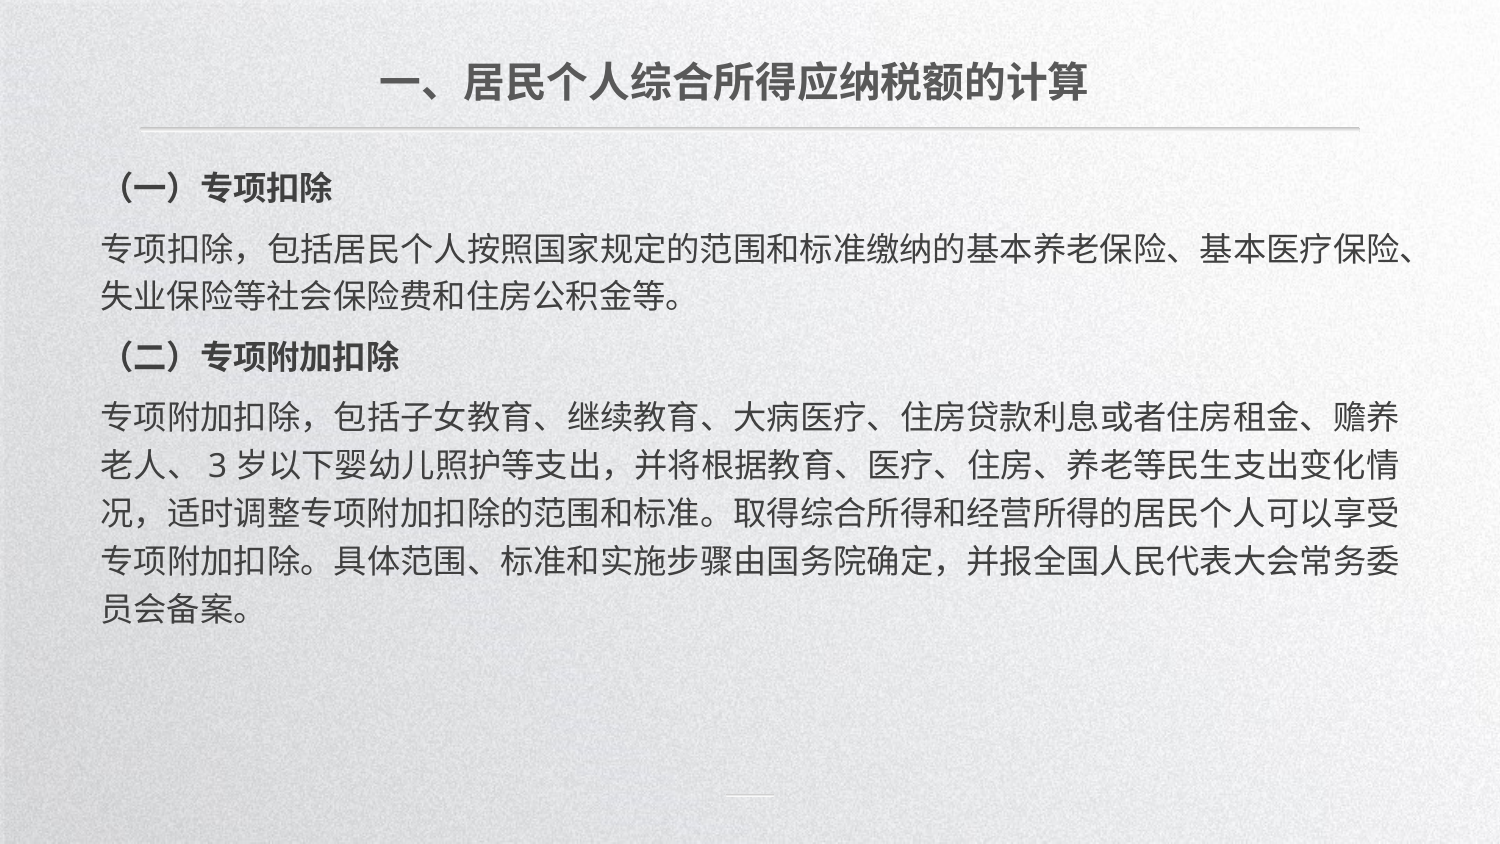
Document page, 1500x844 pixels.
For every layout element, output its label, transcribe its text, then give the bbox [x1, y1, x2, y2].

picture [0, 0, 1500, 844]
text_box （一）专项扣除 专项扣除，包括居民个人按照国家规定的范围和标准缴纳的基本养老保险、基本医疗保险、失业保险等社会保险费和住房公积金等。 （二）专项附加扣除 专项附加扣除，包括子女教育、继续教育、大病医疗、住房贷款利息或者住房租金、赡养老人、3岁以下婴幼儿照护等支出，并将根据教育、医疗、住房、养老等民生支出变化情况，适时调整专项附加扣除的范围和标准。取得综合所得和经营所得的居民个人可以享受专项附加扣除。具体范围、标准和实施步骤由国务院确定，并报全国人民代表大会常务委员会备案。 [100, 159, 1400, 629]
text_box 一、居民个人综合所得应纳税额的计算 [230, 50, 1239, 112]
